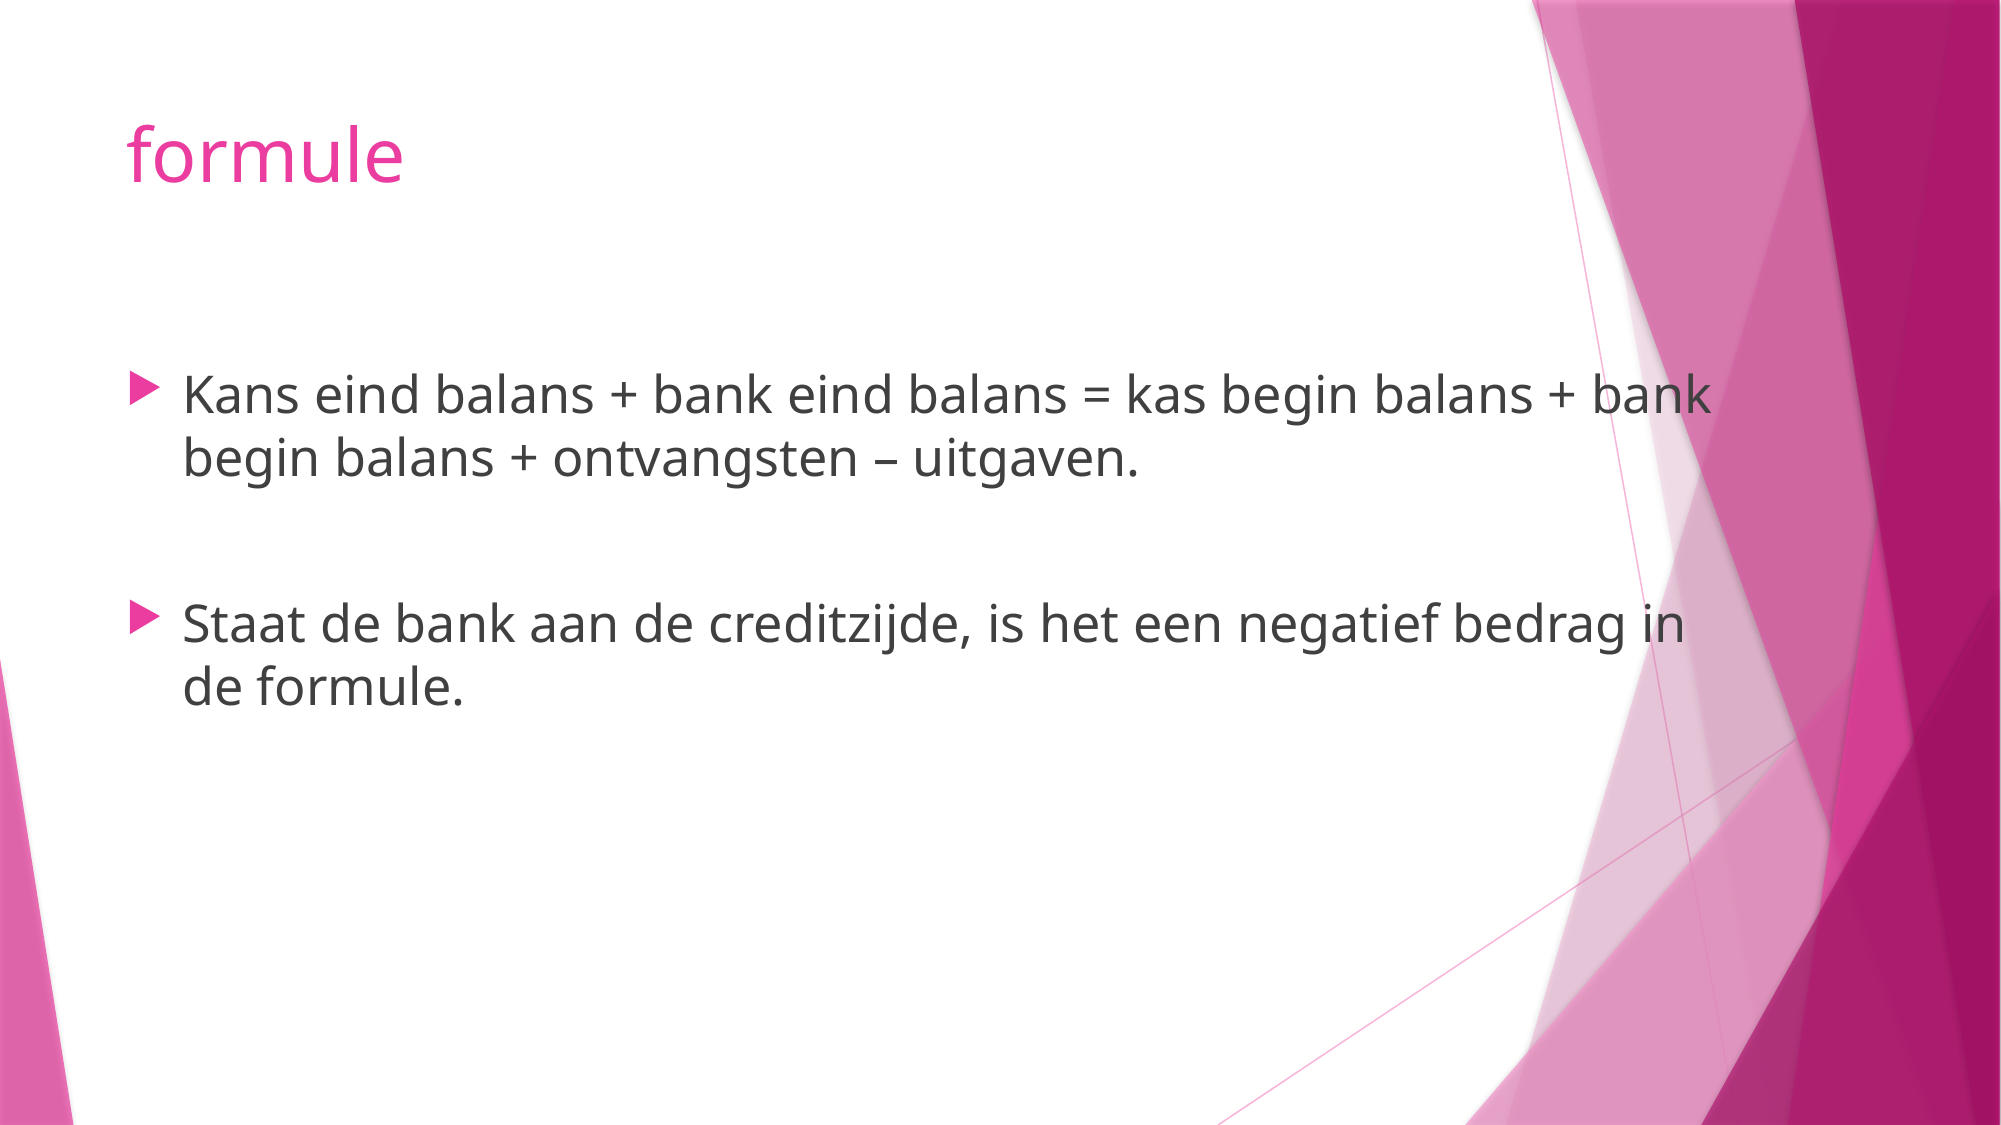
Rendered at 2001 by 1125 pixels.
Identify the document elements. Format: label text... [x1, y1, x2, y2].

title formule [111, 99, 1522, 317]
list Kans eind balans + bank eind balans = kas begin balans + bank begin balans + ontvangsten – uitgaven. Staat de bank aan de creditzijde, is het een negatief bedrag in de formule. [111, 354, 1744, 992]
